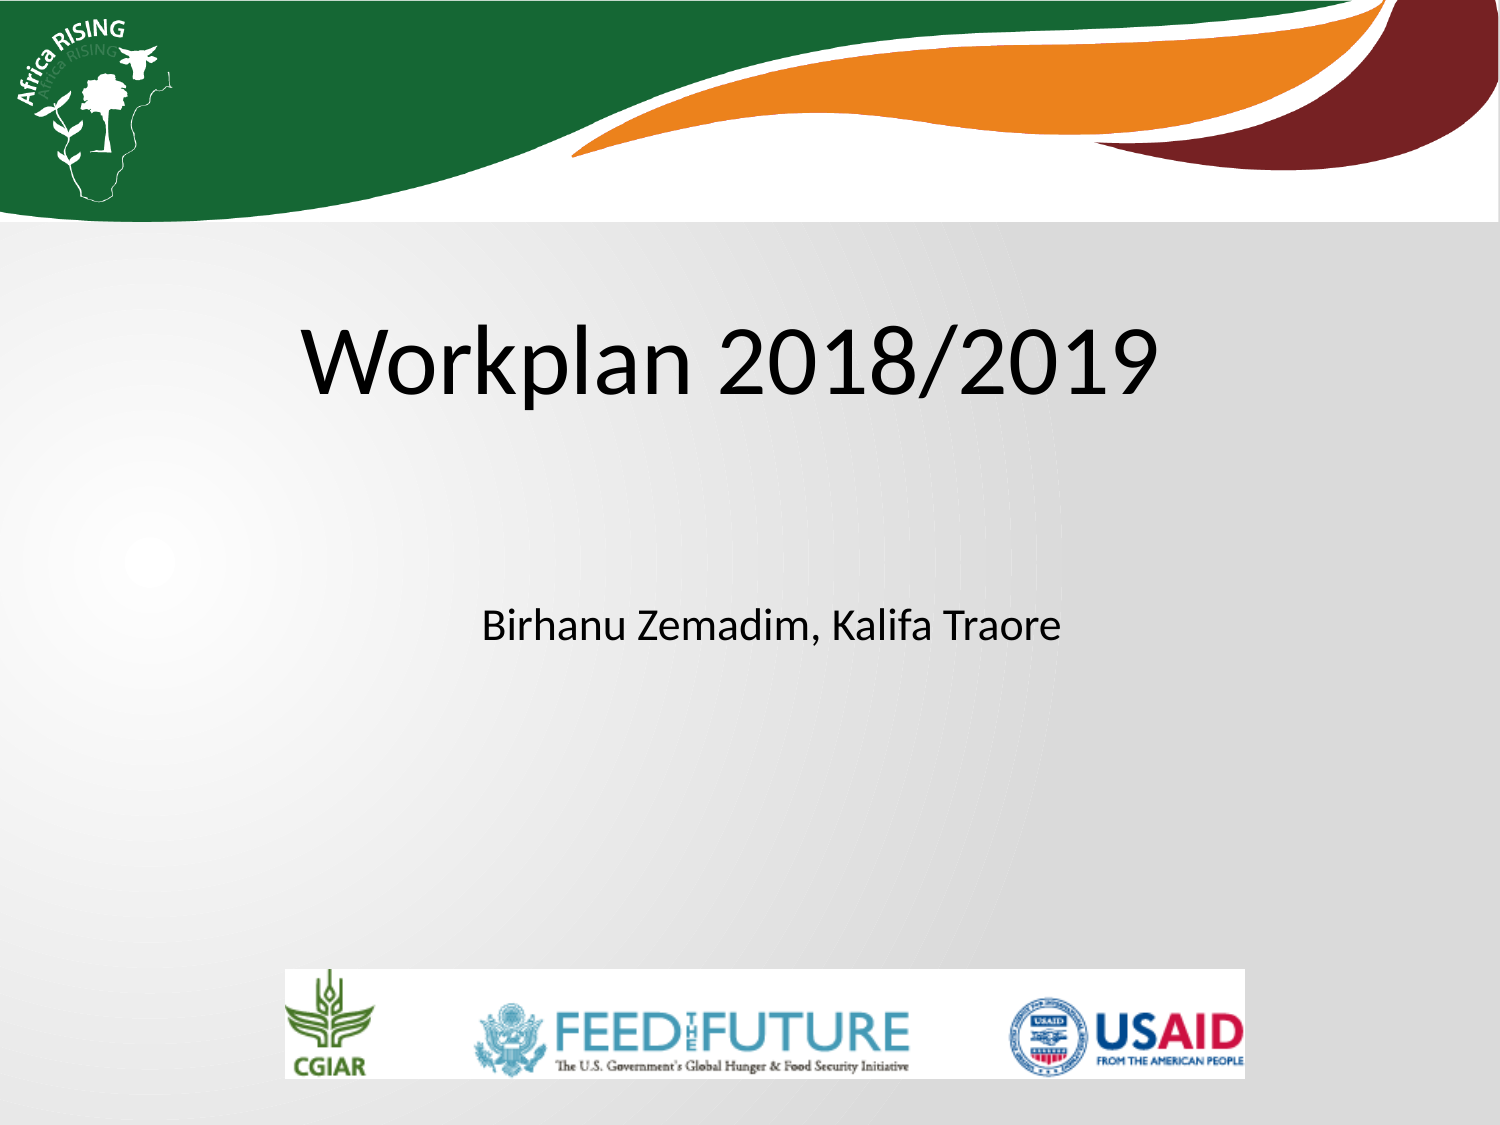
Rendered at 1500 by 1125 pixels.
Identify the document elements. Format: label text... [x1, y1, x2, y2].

picture [285, 969, 1245, 1079]
list Workplan 2018/2019 [137, 287, 1307, 475]
list Birhanu Zemadim, Kalifa Traore [387, 587, 1138, 788]
picture [0, 0, 1499, 222]
